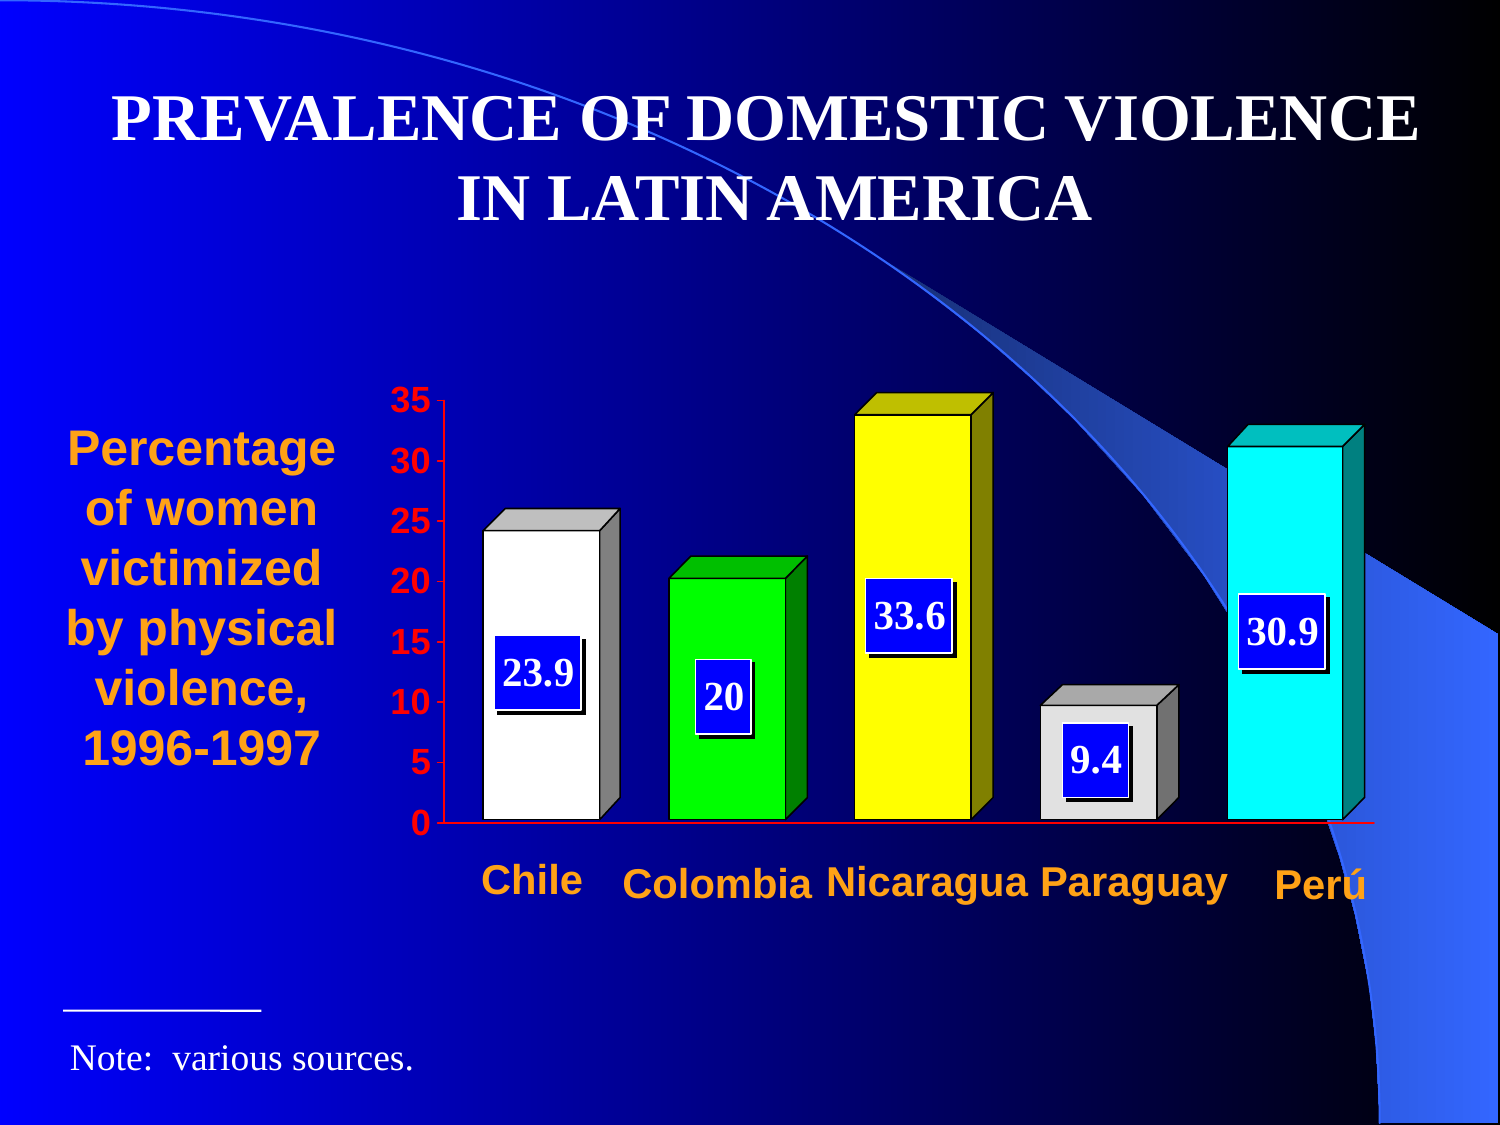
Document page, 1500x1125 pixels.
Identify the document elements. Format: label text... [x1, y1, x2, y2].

text_box Note: various sources. [54, 1024, 449, 1086]
list PREVALENCE OF DOMESTIC VIOLENCE IN LATIN AMERICA [49, 99, 1500, 288]
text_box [286, 274, 1500, 936]
text_box Percentage of women victimized by physical violence, 1996-1997 [40, 408, 281, 784]
